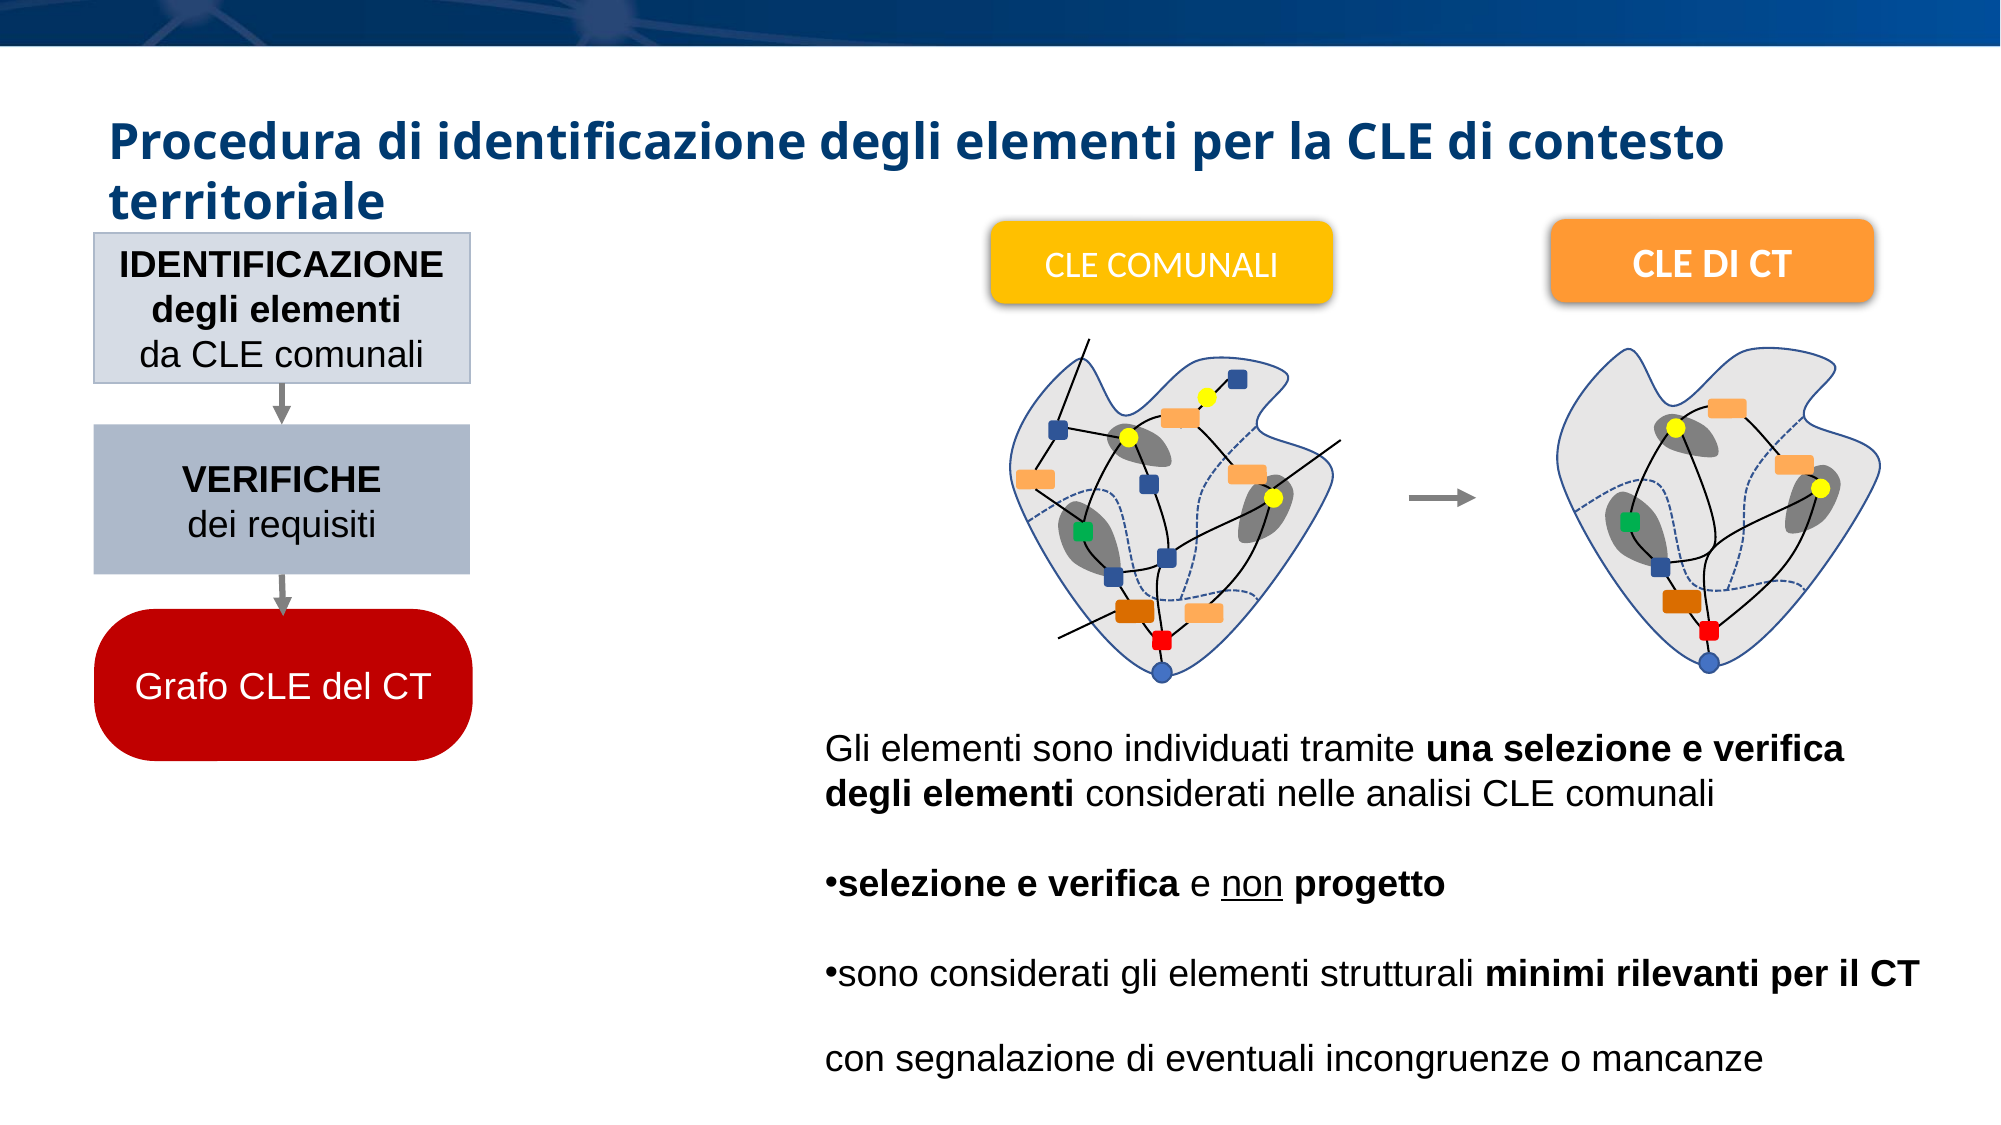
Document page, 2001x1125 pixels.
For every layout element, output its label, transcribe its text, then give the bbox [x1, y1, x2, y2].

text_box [1557, 347, 1880, 673]
text_box IDENTIFICAZIONE degli elementi da CLE comunali [93, 238, 471, 384]
text_box CLE DI CT [1551, 238, 1874, 303]
text_box Gli elementi sono individuati tramite una selezione e verifica degli elementi considerati nelle analisi CLE comunali selezione e verifica e non progetto sono considerati gli elementi strutturali minimi rilevanti per il CT con segnalazione di eventuali incongruenze o mancanze [810, 716, 1977, 1087]
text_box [1010, 338, 1341, 683]
text_box Grafo CLE del CT [94, 608, 473, 762]
text_box Procedura di identificazione degli elementi per la CLE di contesto territoriale [93, 102, 1941, 238]
picture [0, 0, 2001, 1125]
text_box CLE COMUNALI [990, 238, 1333, 304]
text_box VERIFICHE dei requisiti [93, 423, 471, 575]
